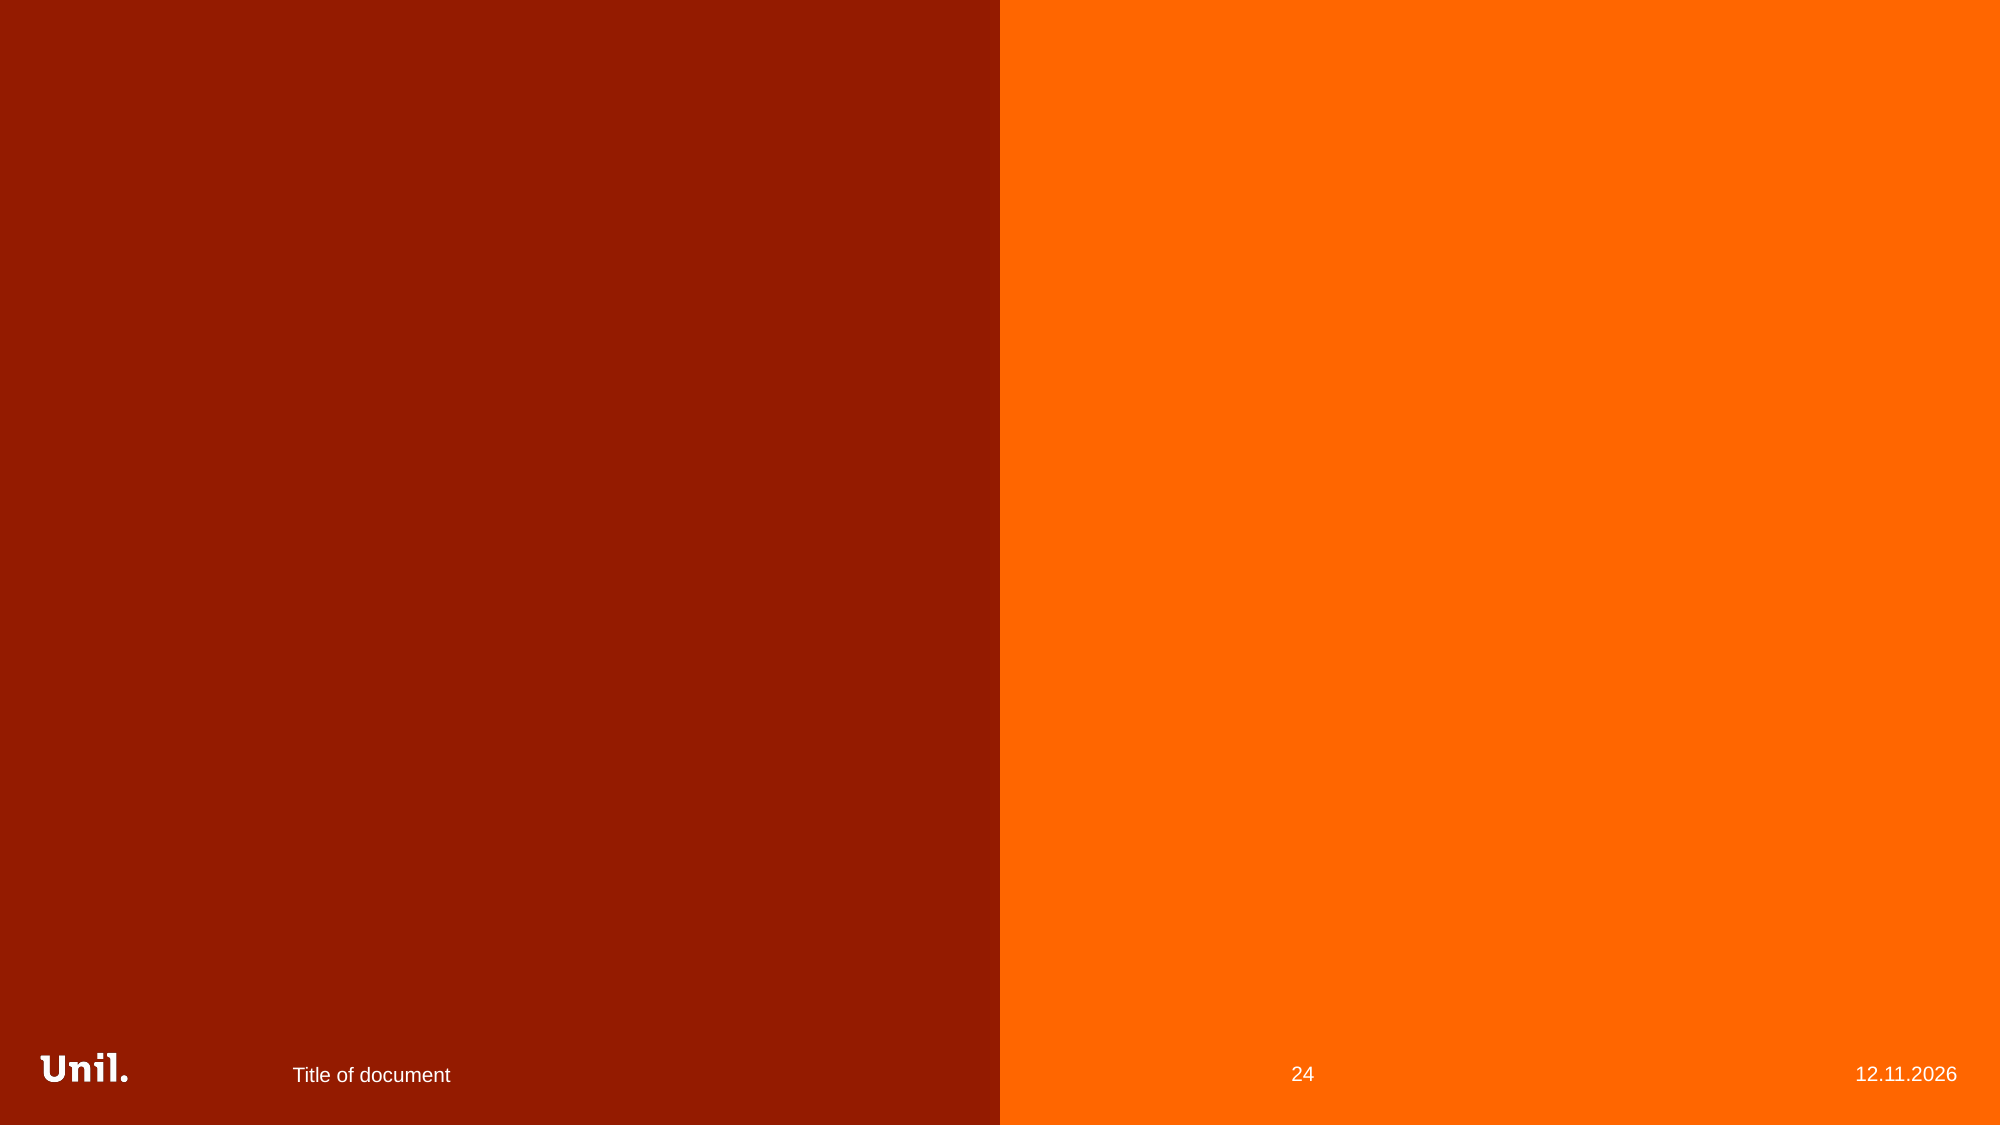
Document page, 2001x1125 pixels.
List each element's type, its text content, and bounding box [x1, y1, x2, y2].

slide_number 24 [1250, 1037, 1355, 1086]
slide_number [1789, 1026, 1958, 1086]
footer Title of document [292, 1011, 1048, 1087]
picture [27, 1042, 141, 1095]
